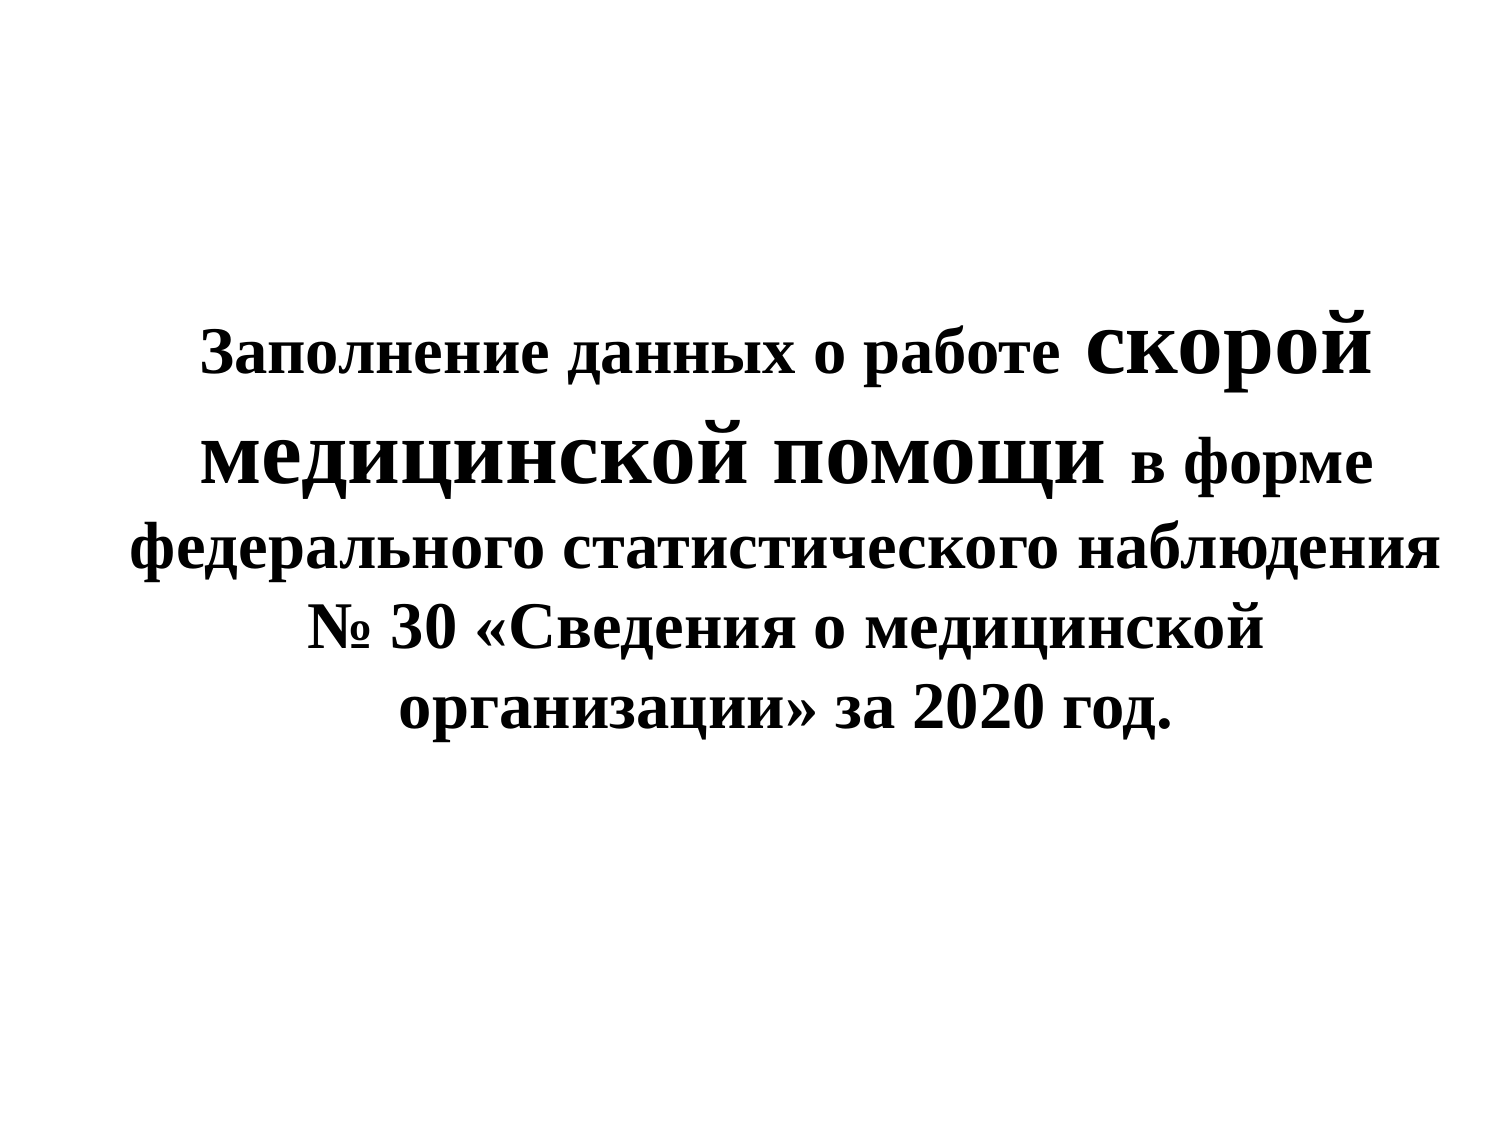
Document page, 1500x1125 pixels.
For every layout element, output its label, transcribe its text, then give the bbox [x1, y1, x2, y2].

title Заполнение данных о работе скорой медицинской помощи в форме федерального статистического наблюдения № 30 «Сведения о медицинской организации» за 2020 год. [105, 82, 1468, 1057]
